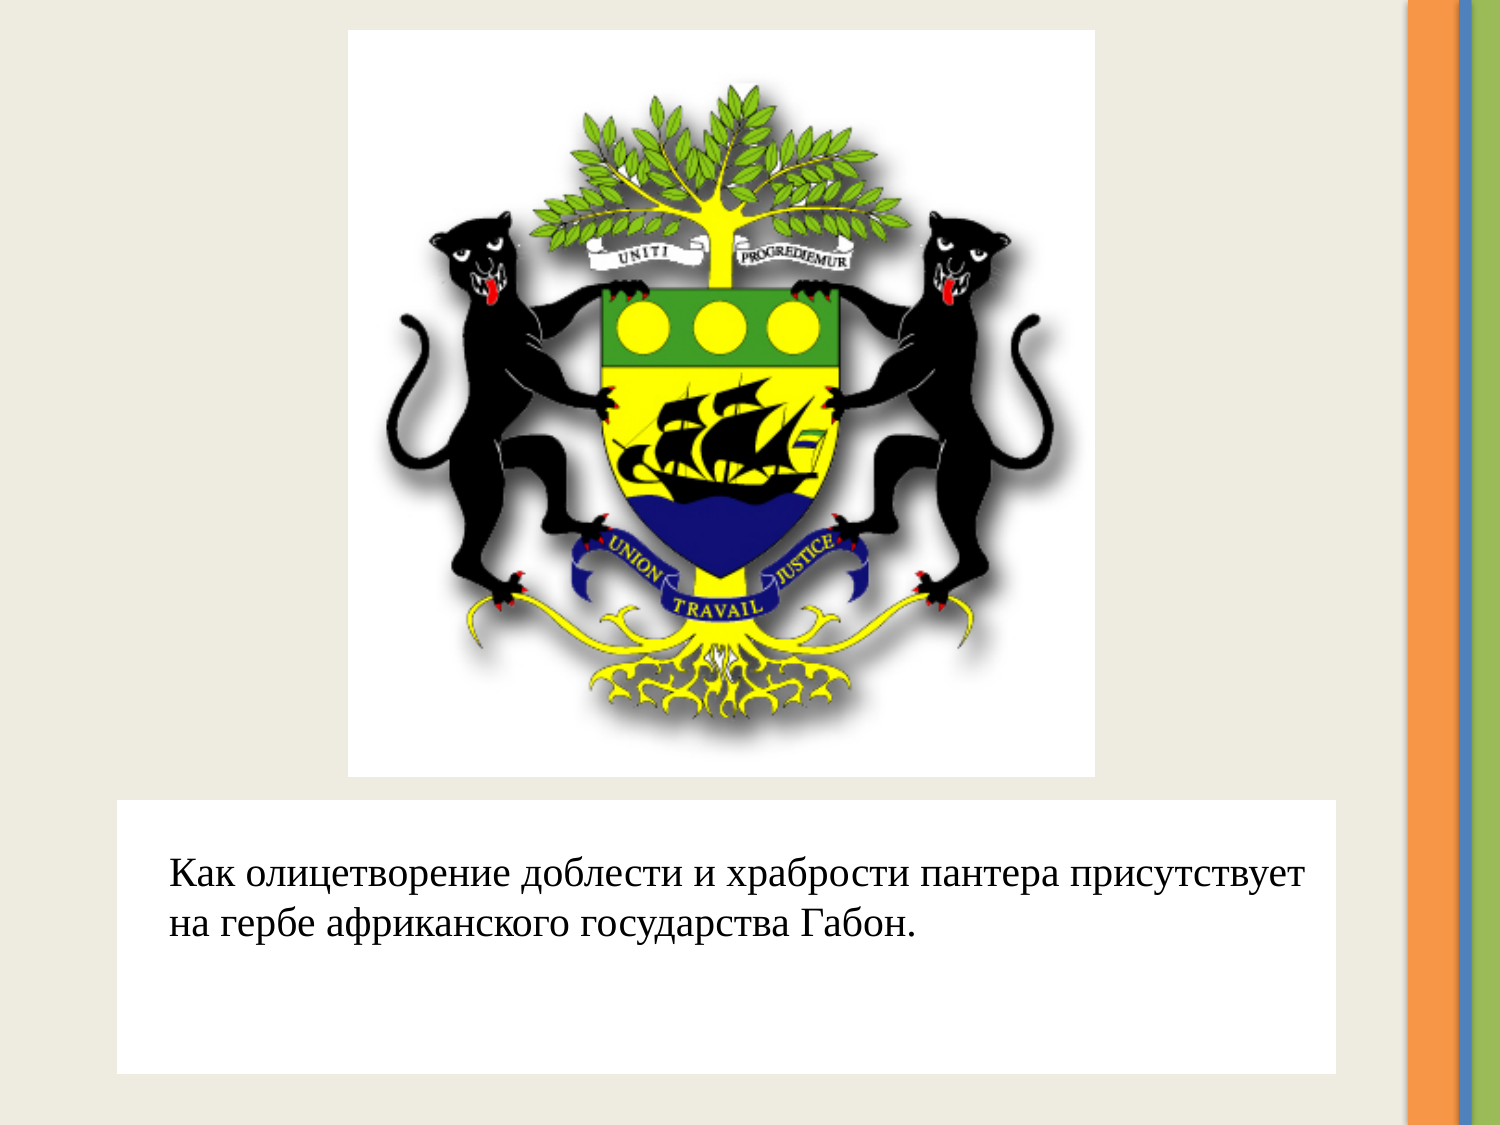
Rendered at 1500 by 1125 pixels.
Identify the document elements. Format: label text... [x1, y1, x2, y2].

text_box Как олицетворение доблести и храбрости пантера присутствует на гербе африканского государства Габон. [117, 800, 1336, 1074]
picture [348, 30, 1095, 777]
